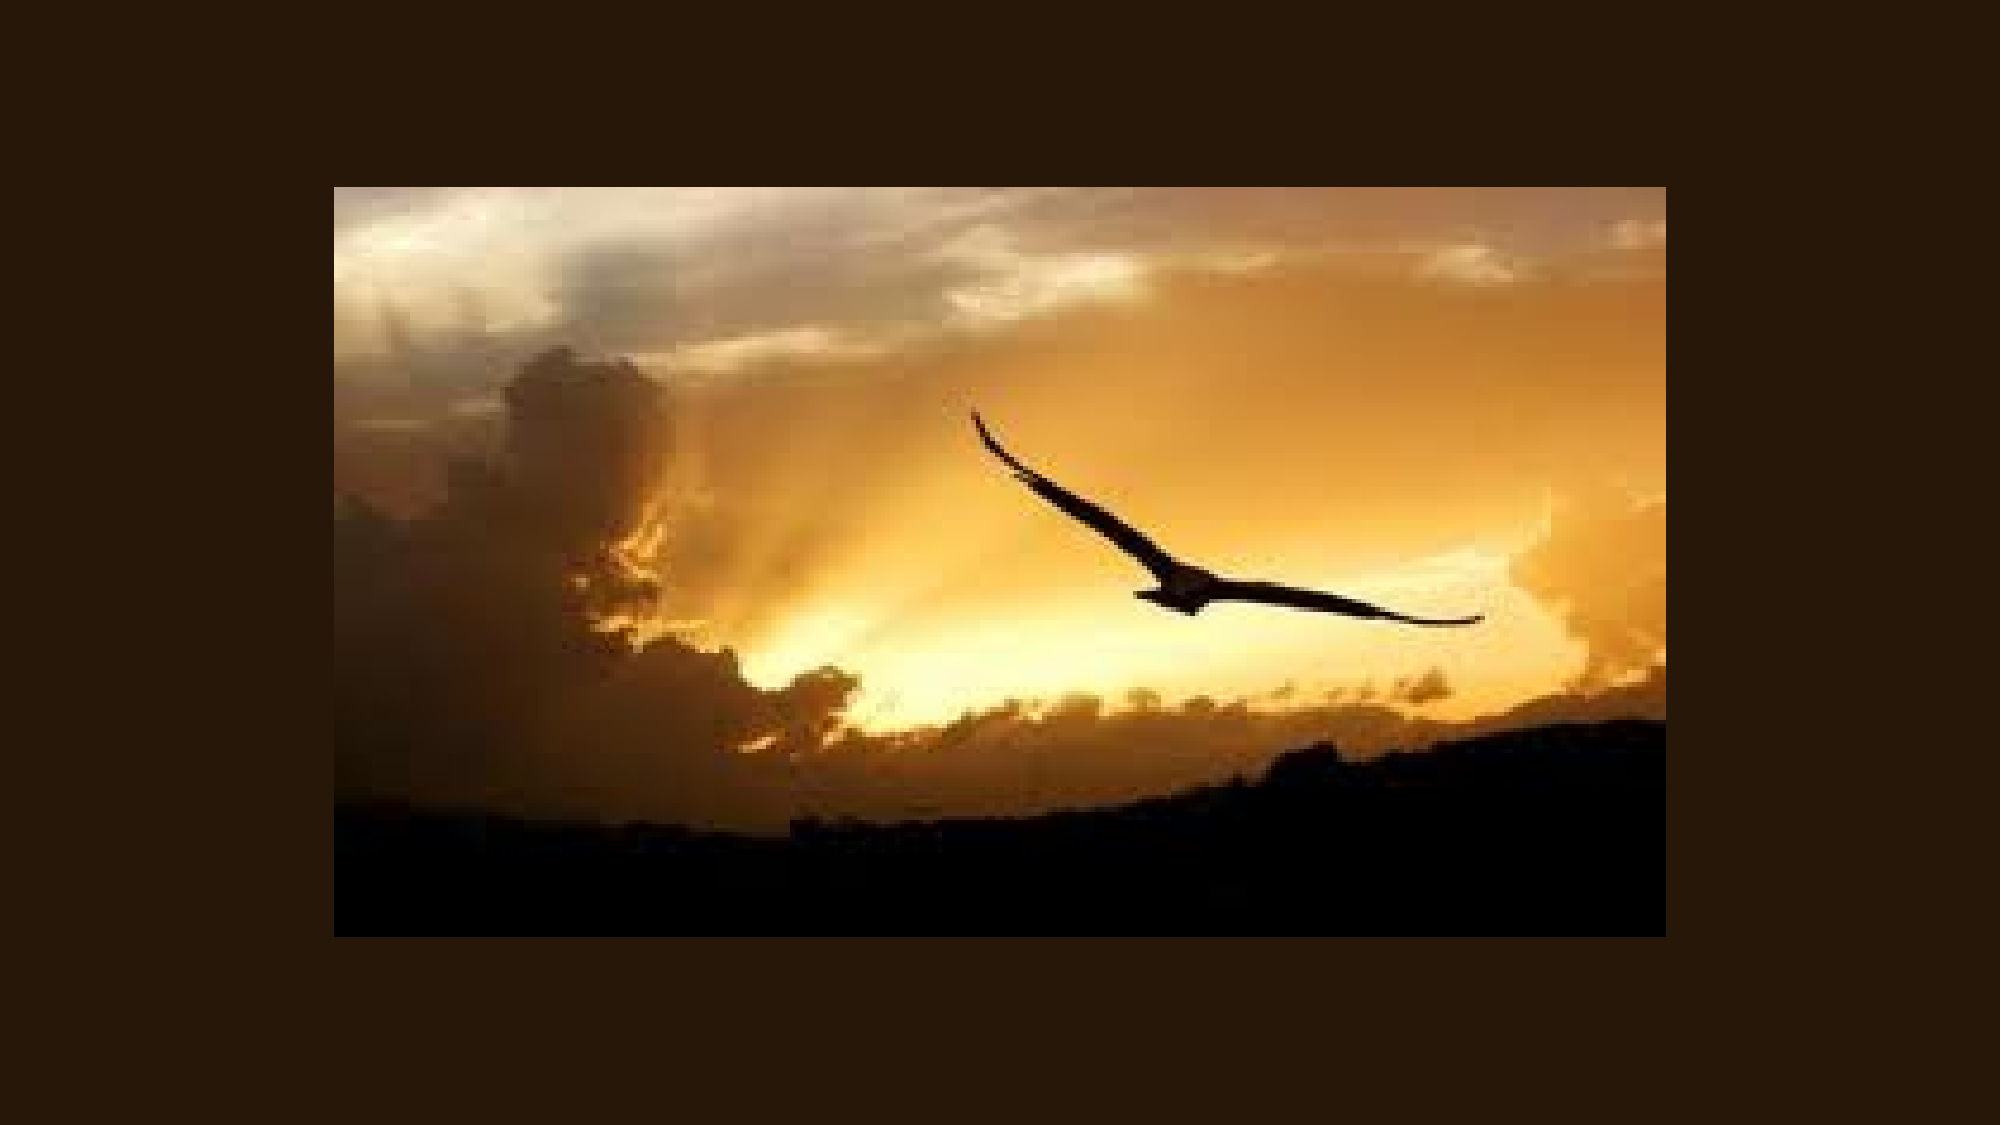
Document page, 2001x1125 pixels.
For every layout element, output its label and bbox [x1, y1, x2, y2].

picture [333, 187, 1666, 938]
